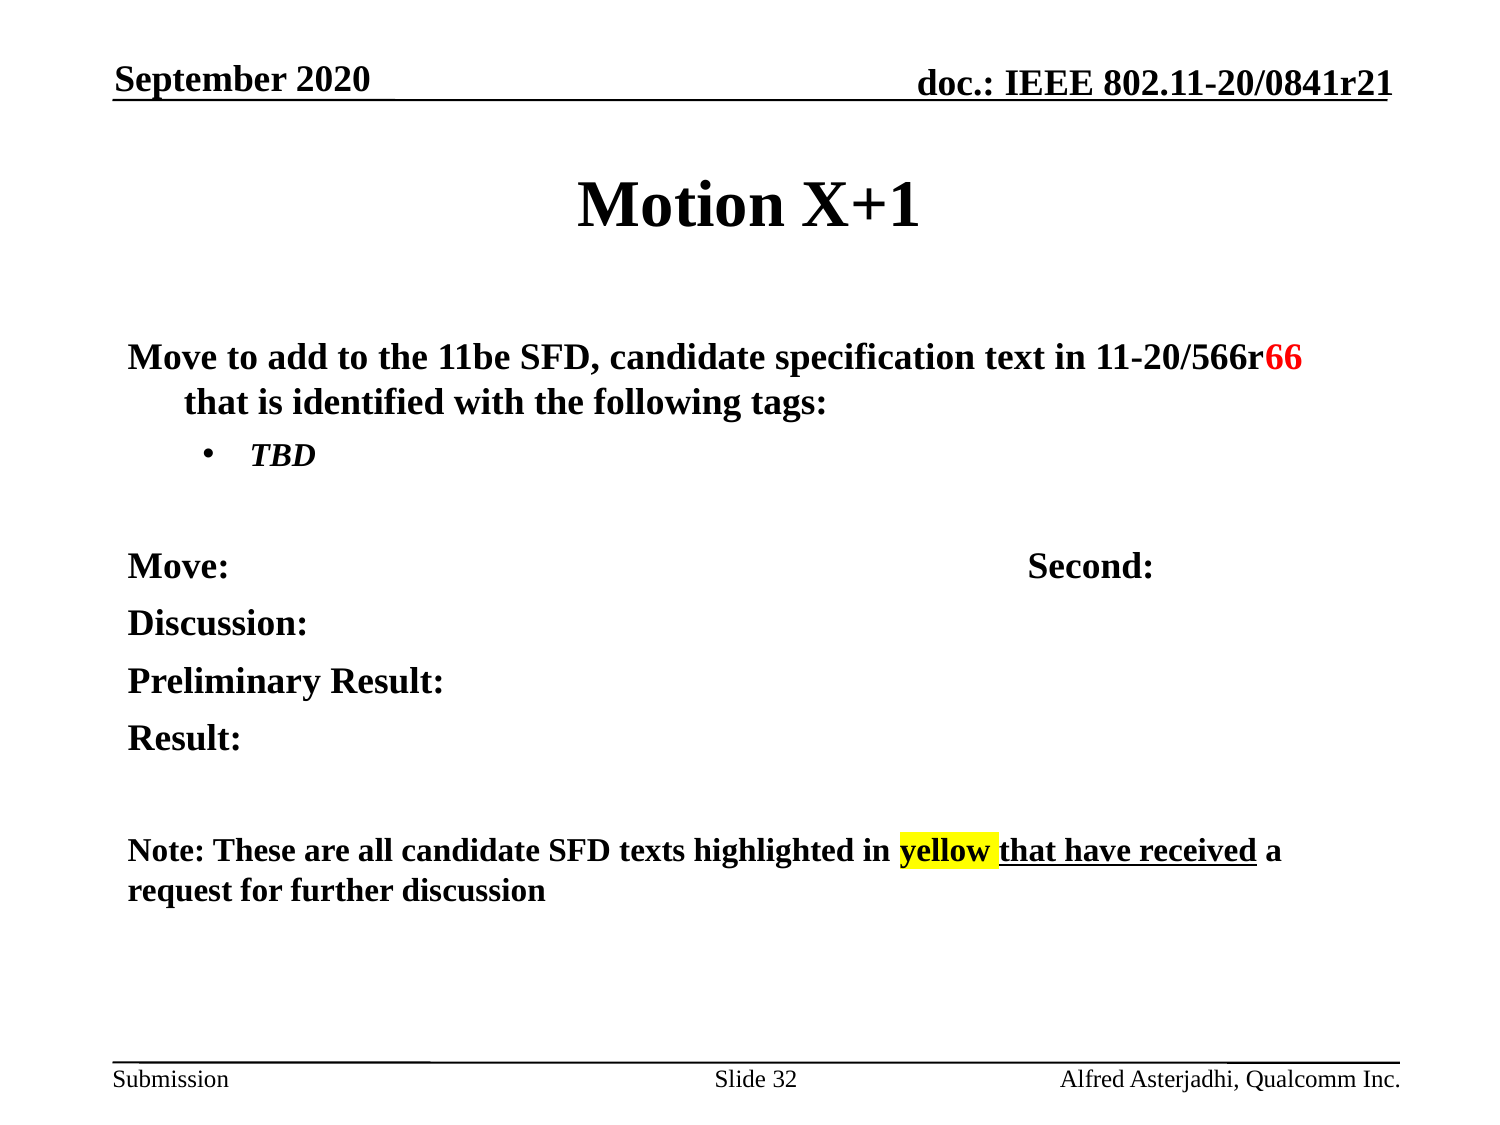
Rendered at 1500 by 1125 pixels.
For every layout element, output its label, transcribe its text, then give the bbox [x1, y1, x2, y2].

list Move to add to the 11be SFD, candidate specification text in 11-20/566r66 that is identified with the following tags: TBD Move: Second: Discussion: Preliminary Result: Result: Note: These are all candidate SFD texts highlighted in yellow that have received a request for further discussion [112, 324, 1388, 1000]
title Motion X+1 [112, 112, 1388, 288]
footer Alfred Asterjadhi, Qualcomm Inc. [878, 1061, 1402, 1093]
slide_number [114, 54, 423, 100]
slide_number Slide 32 [712, 1061, 800, 1123]
